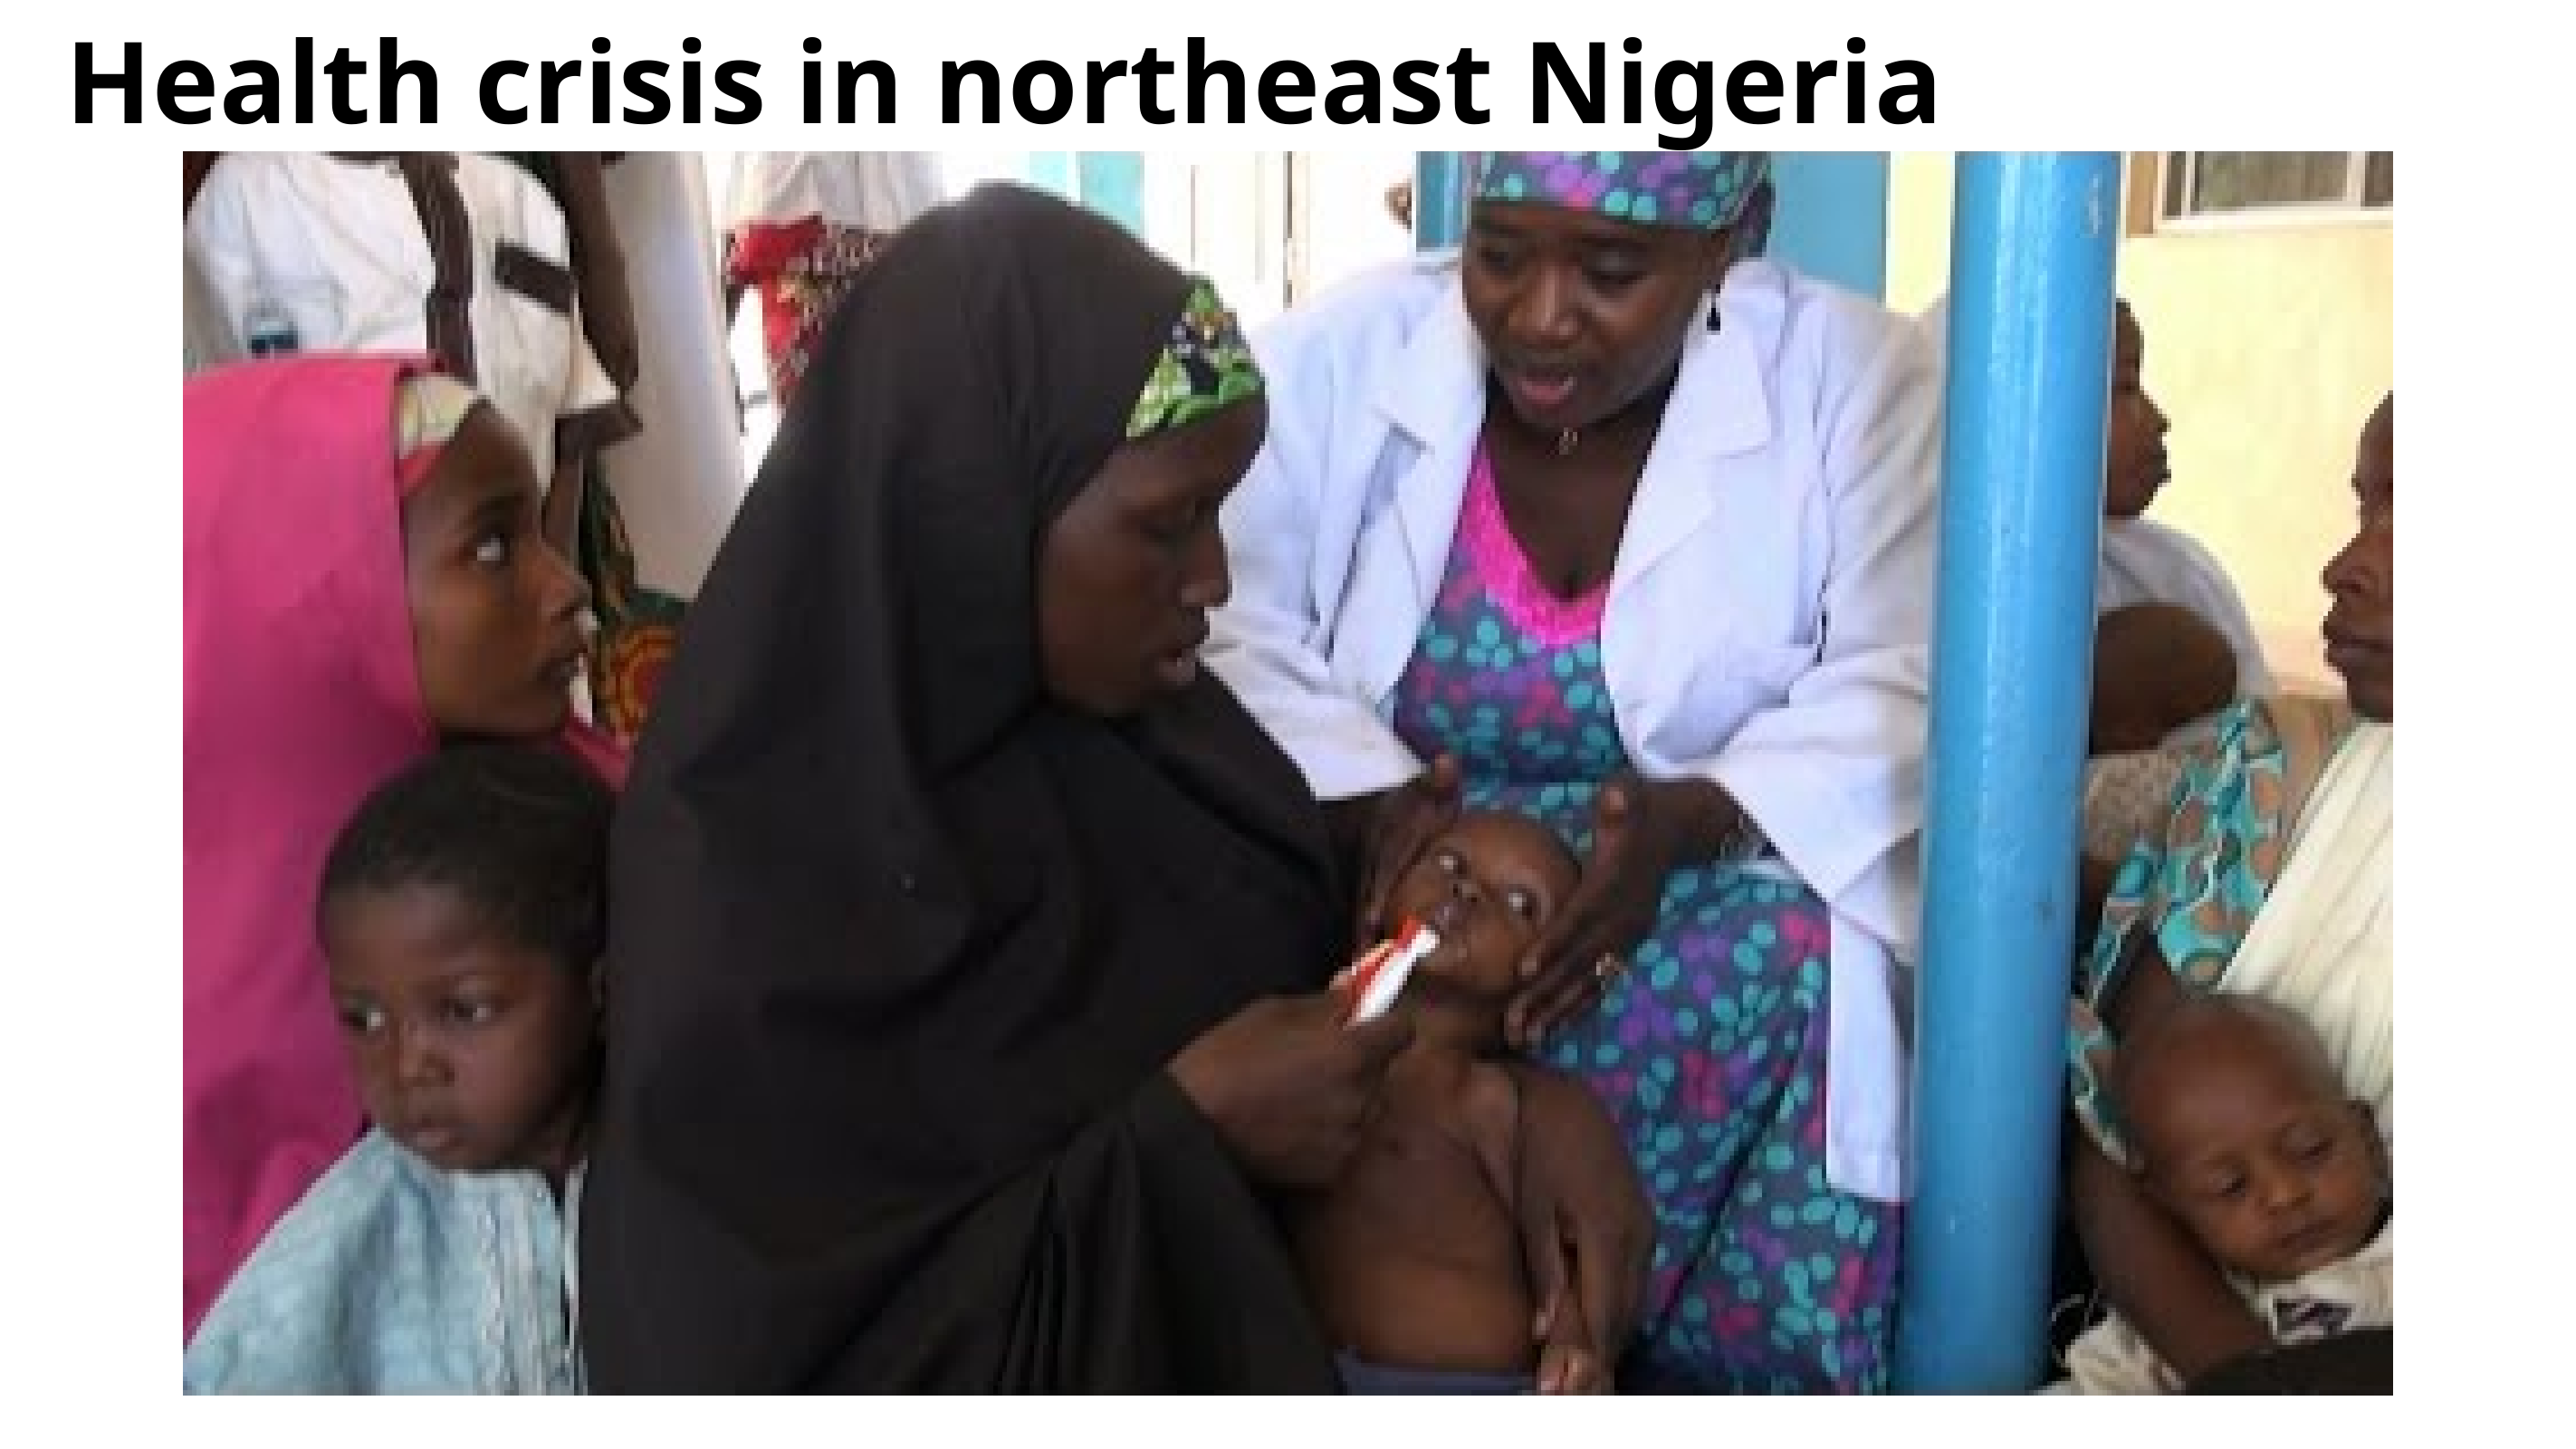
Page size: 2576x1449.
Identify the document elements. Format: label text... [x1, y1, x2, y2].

title Health crisis in northeast Nigeria [58, 3, 2131, 171]
picture [182, 151, 2393, 1396]
